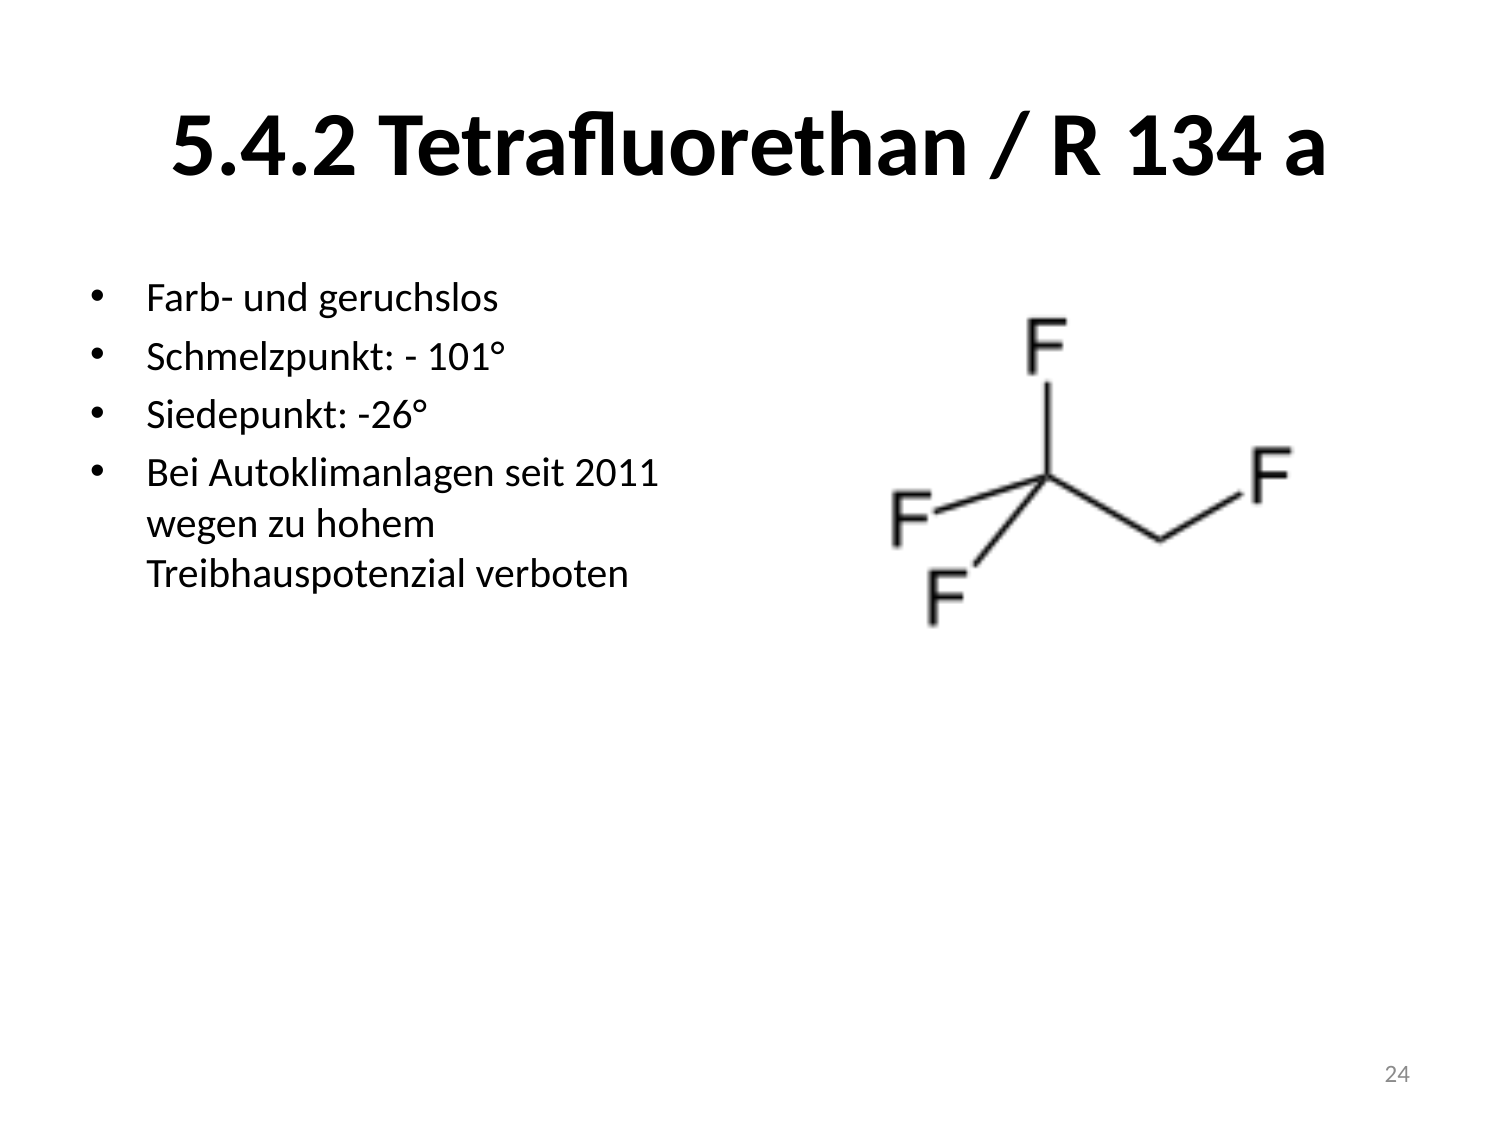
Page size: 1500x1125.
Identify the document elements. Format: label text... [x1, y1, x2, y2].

list Farb- und geruchslos Schmelzpunkt: - 101° Siedepunkt: -26° Bei Autoklimanlagen seit 2011 wegen zu hohem Treibhauspotenzial verboten [75, 262, 750, 1005]
title 5.4.2 Tetrafluorethan / R 134 a [75, 45, 1425, 233]
slide_number 24 [1074, 1042, 1425, 1103]
picture [879, 302, 1306, 636]
